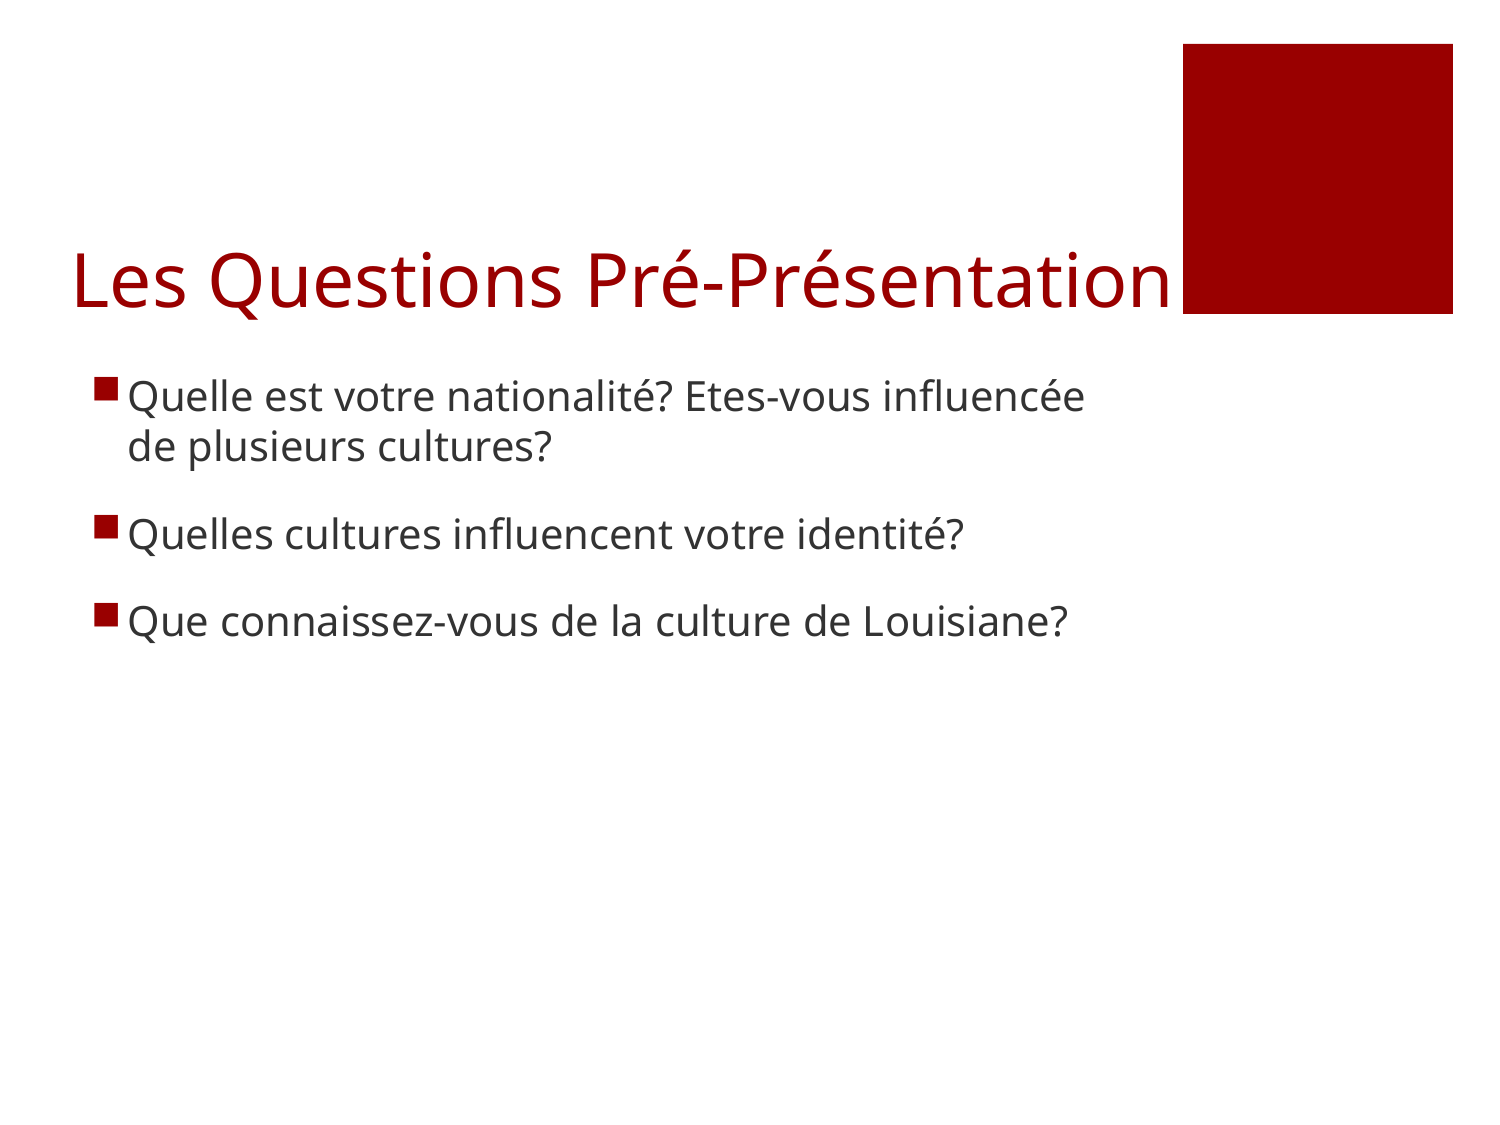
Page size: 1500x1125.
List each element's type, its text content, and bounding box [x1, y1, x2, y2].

list Quelle est votre nationalité? Etes-vous influencée de plusieurs cultures? Quelles cultures influencent votre identité? Que connaissez-vous de la culture de Louisiane? [75, 362, 1143, 1005]
title Les Questions Pré-Présentation [55, 142, 1205, 331]
